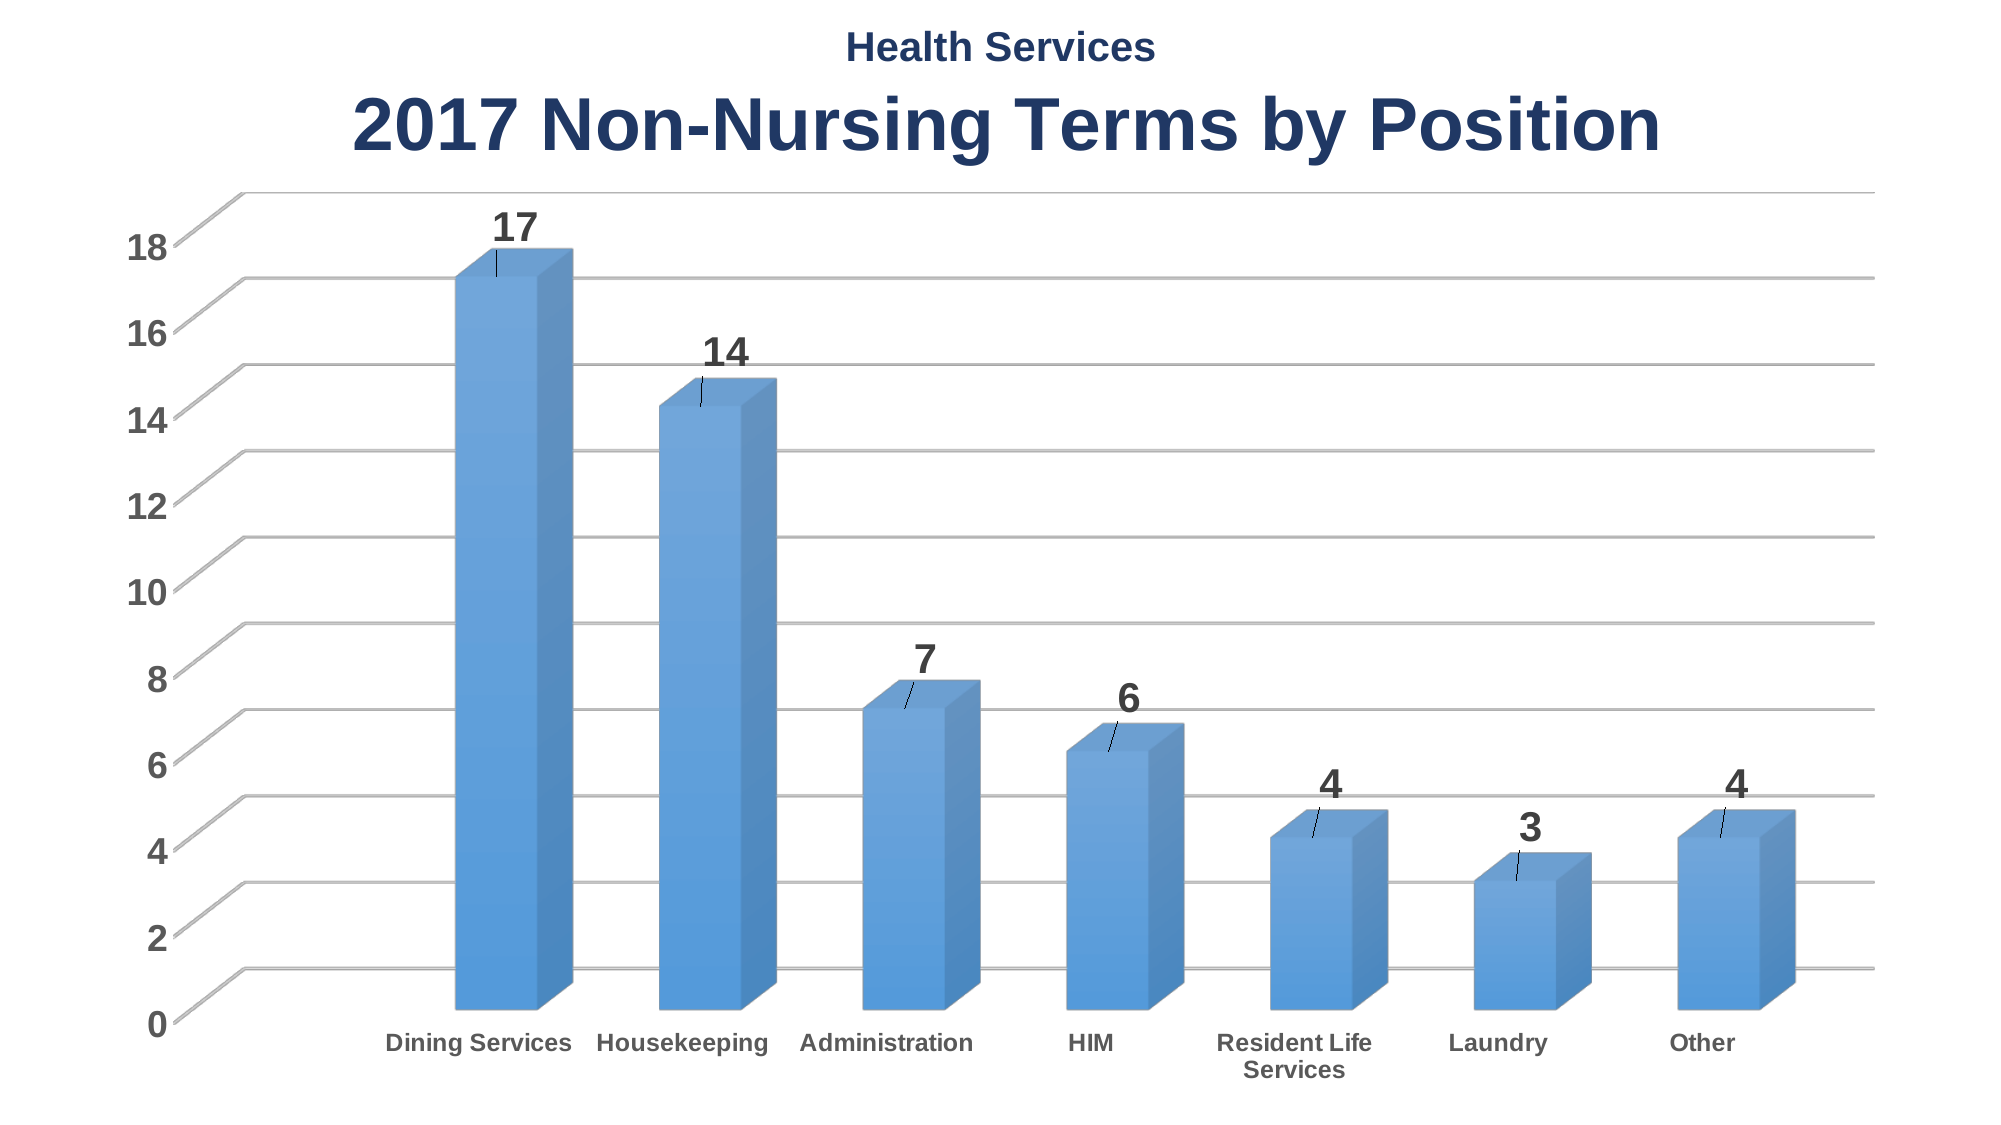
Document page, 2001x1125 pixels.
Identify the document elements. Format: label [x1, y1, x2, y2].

chart [62, 12, 1940, 1105]
